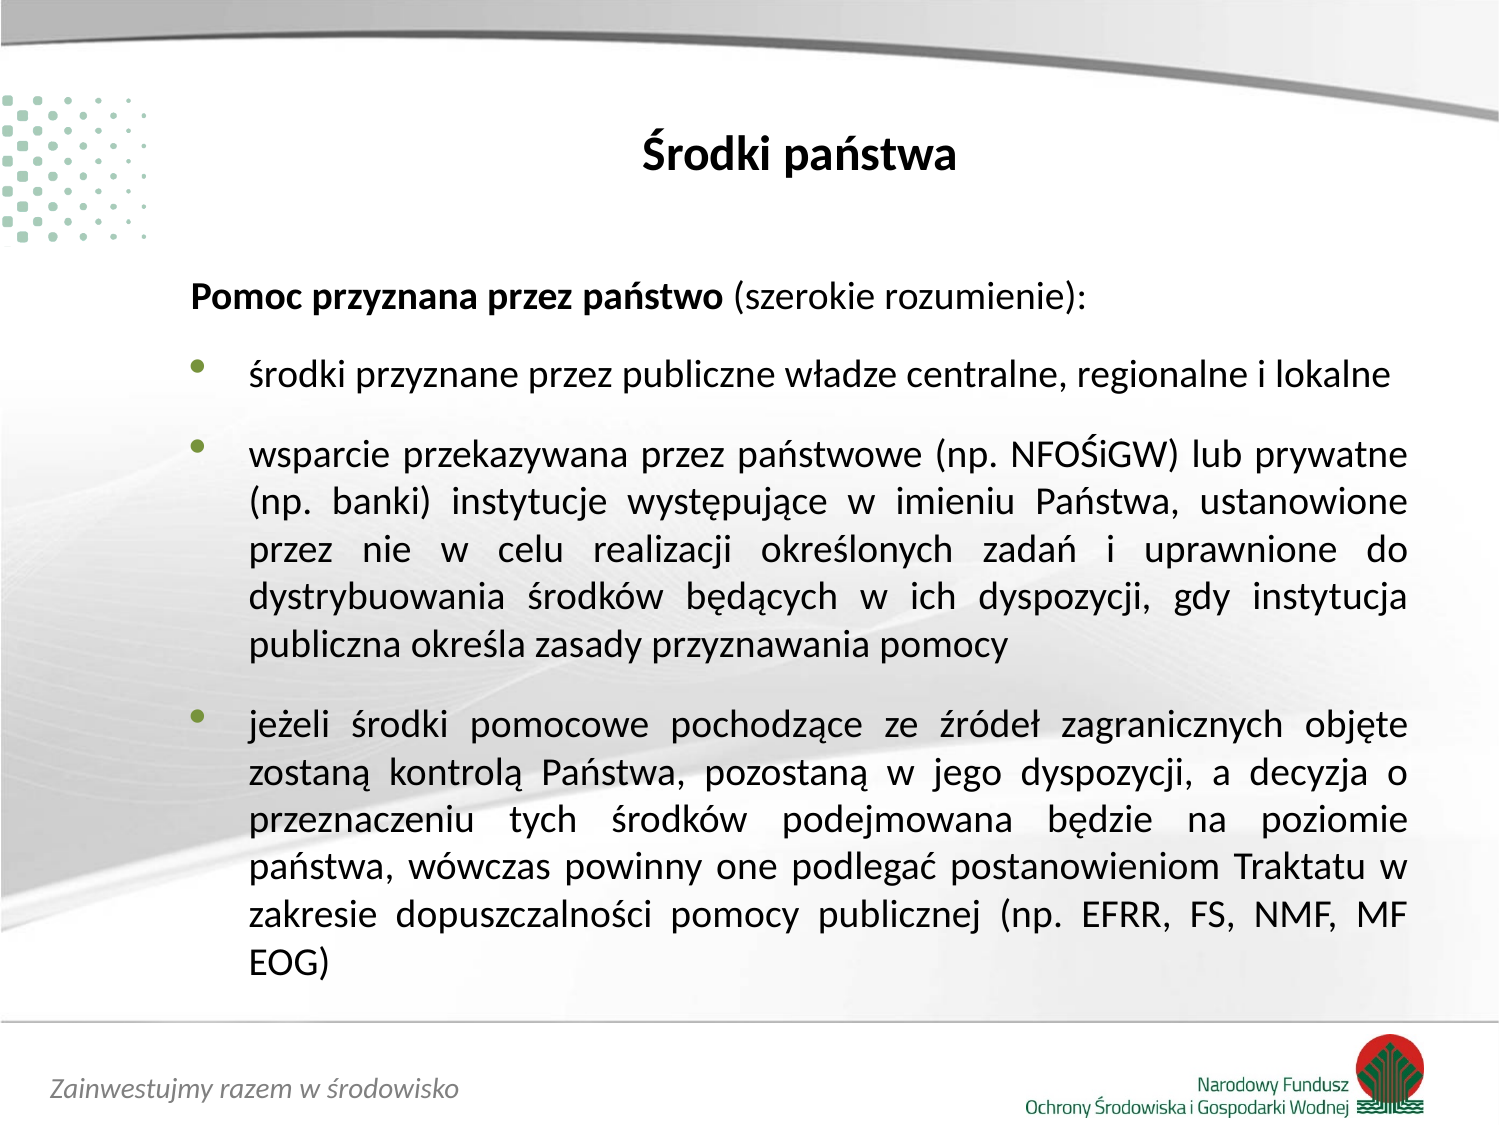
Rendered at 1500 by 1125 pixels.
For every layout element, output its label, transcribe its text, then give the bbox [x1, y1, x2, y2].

picture [0, 0, 1499, 1023]
picture [1026, 1034, 1424, 1118]
title Środki państwa [175, 58, 1425, 244]
list Pomoc przyznana przez państwo (szerokie rozumienie): środki przyznane przez publiczne władze centralne, regionalne i lokalne wsparcie przekazywana przez państwowe (np. NFOŚiGW) lub prywatne (np. banki) instytucje występujące w imieniu Państwa, ustanowione przez nie w celu realizacji określonych zadań i uprawnione do dystrybuowania środków będących w ich dyspozycji, gdy instytucja publiczna określa zasady przyznawania pomocy jeżeli środki pomocowe pochodzące ze źródeł zagranicznych objęte zostaną kontrolą Państwa, pozostaną w jego dyspozycji, a decyzja o przeznaczeniu tych środków podejmowana będzie na poziomie państwa, wówczas powinny one podlegać postanowieniom Traktatu w zakresie dopuszczalności pomocy publicznej (np. EFRR, FS, NMF, MF EOG) [175, 262, 1425, 1005]
